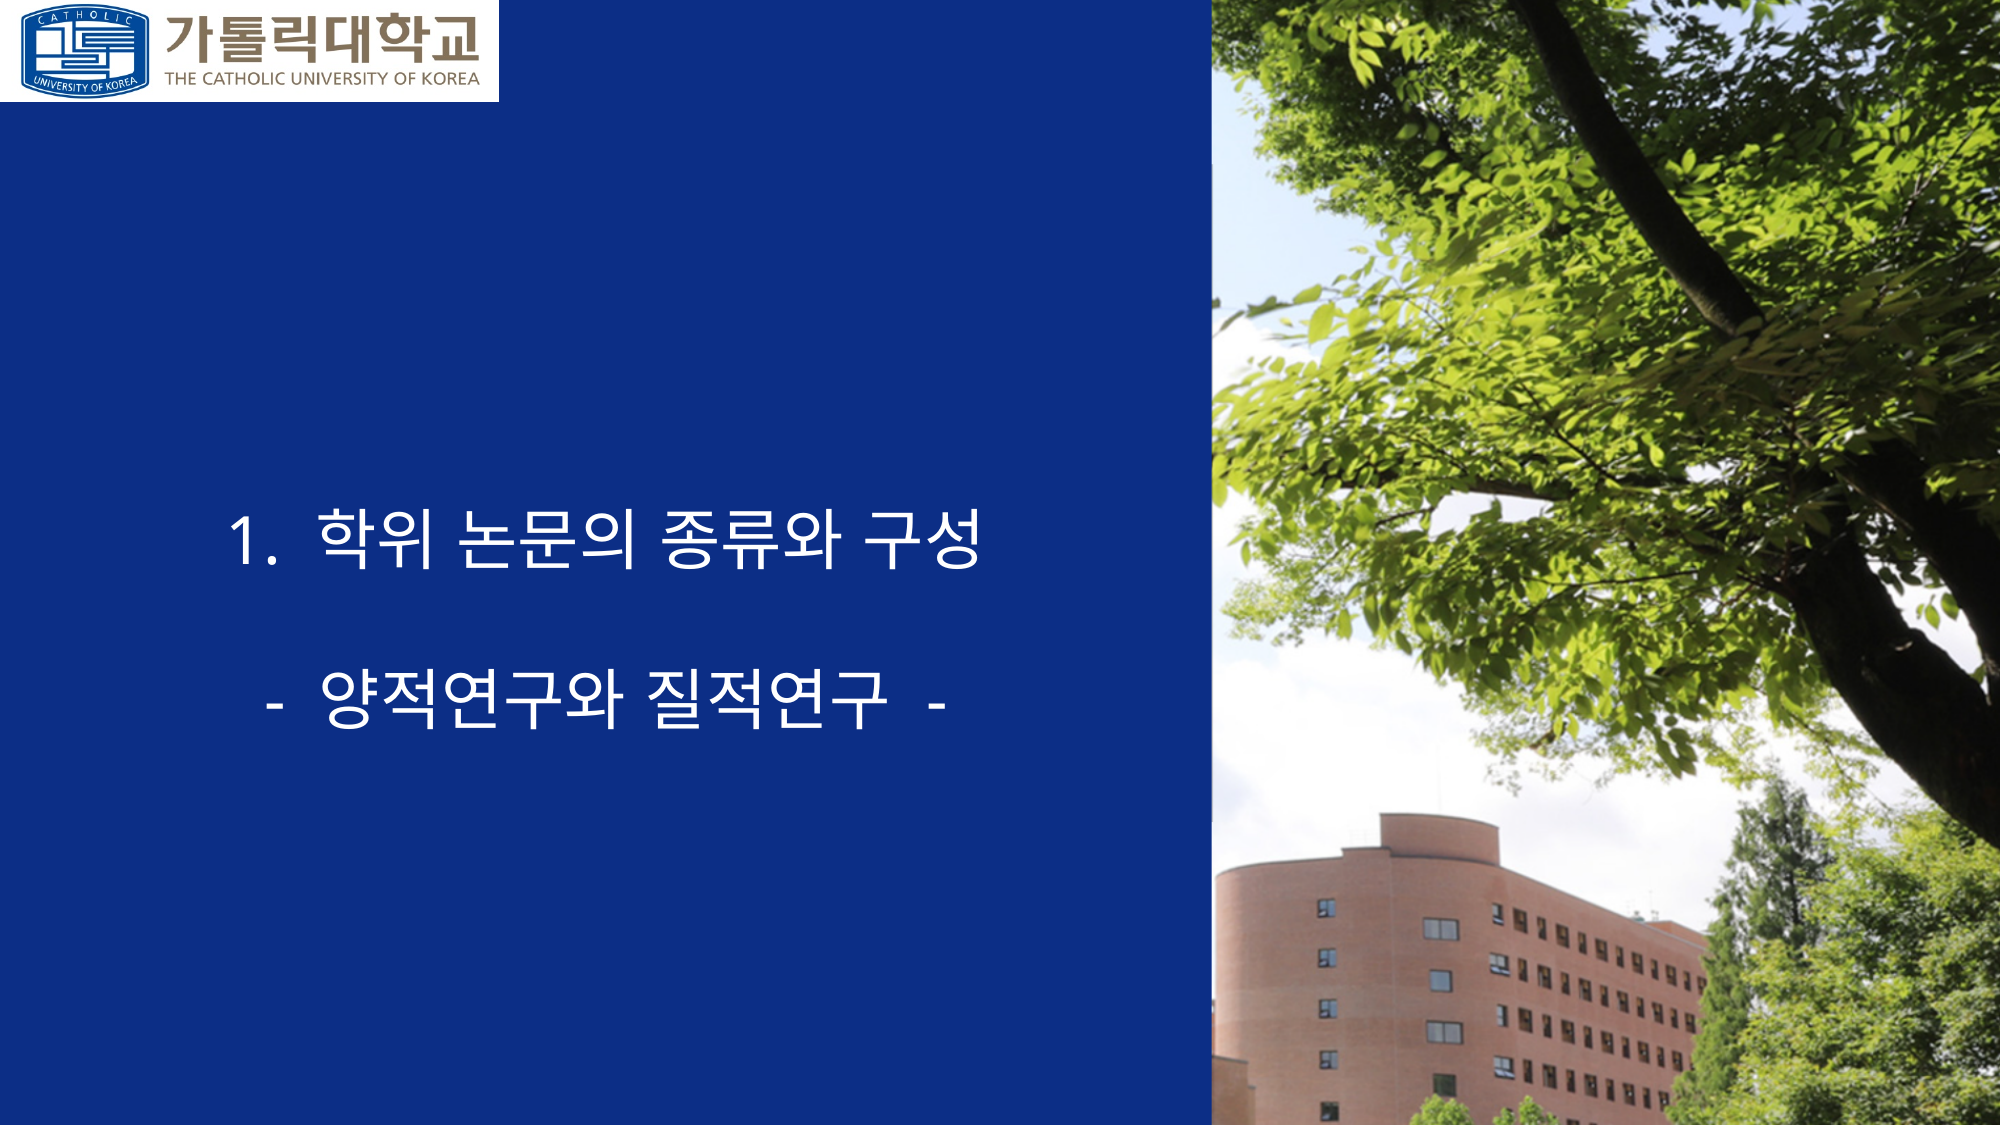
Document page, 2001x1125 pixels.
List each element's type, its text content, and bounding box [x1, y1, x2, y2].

text_box [0, 0, 1211, 1125]
text_box 1. 학위 논문의 종류와 구성 - 양적연구와 질적연구 - [120, 410, 1091, 745]
picture [1211, 0, 2000, 1125]
picture [0, 0, 499, 102]
